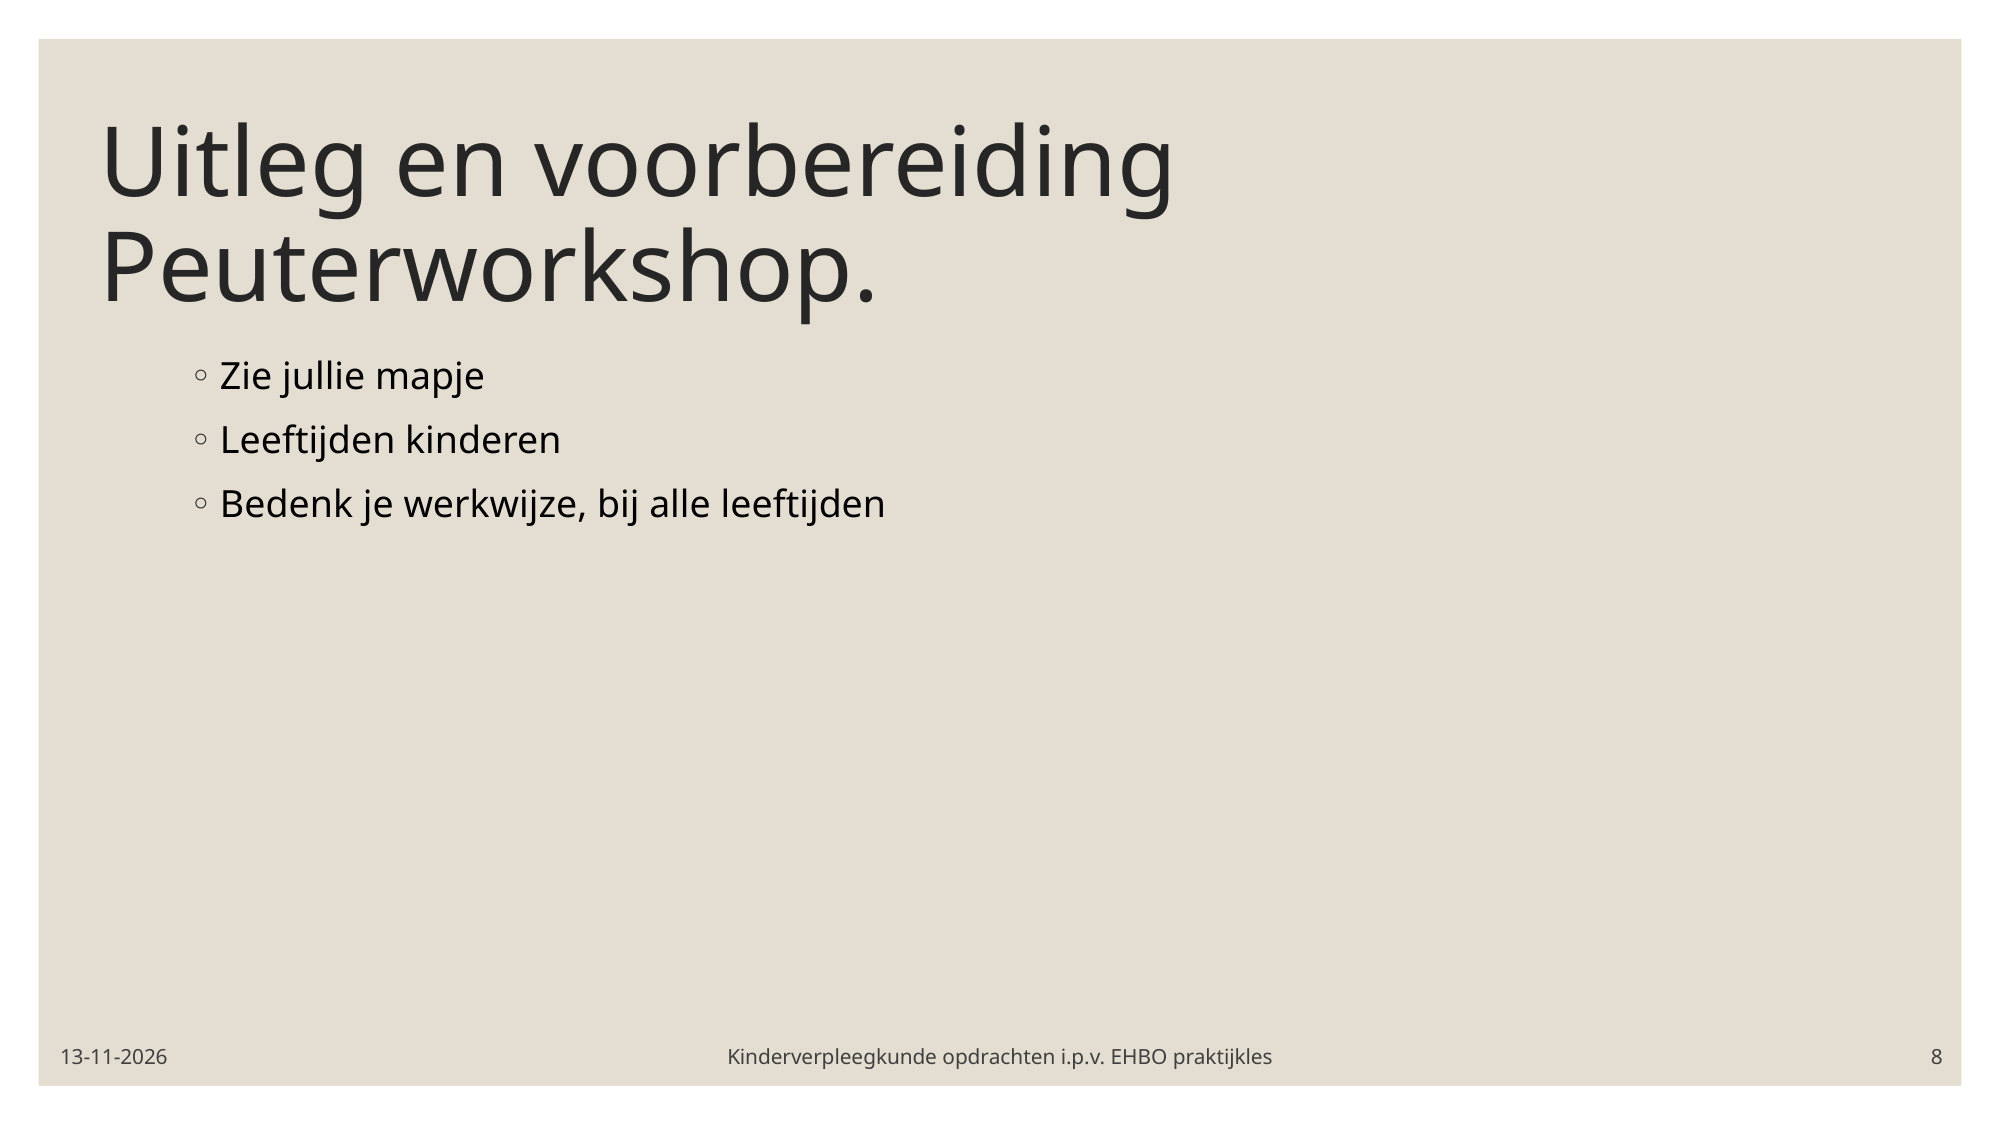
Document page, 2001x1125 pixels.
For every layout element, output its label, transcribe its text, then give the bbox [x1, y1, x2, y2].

footer Kinderverpleegkunde opdrachten i.p.v. EHBO praktijkles [572, 1034, 1428, 1080]
slide_number 8 [1717, 1034, 1958, 1080]
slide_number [45, 1034, 495, 1080]
title Uitleg en voorbereiding Peuterworkshop. [84, 105, 1925, 331]
list Zie jullie mapje Leeftijden kinderen Bedenk je werkwijze, bij alle leeftijden [174, 345, 1825, 990]
